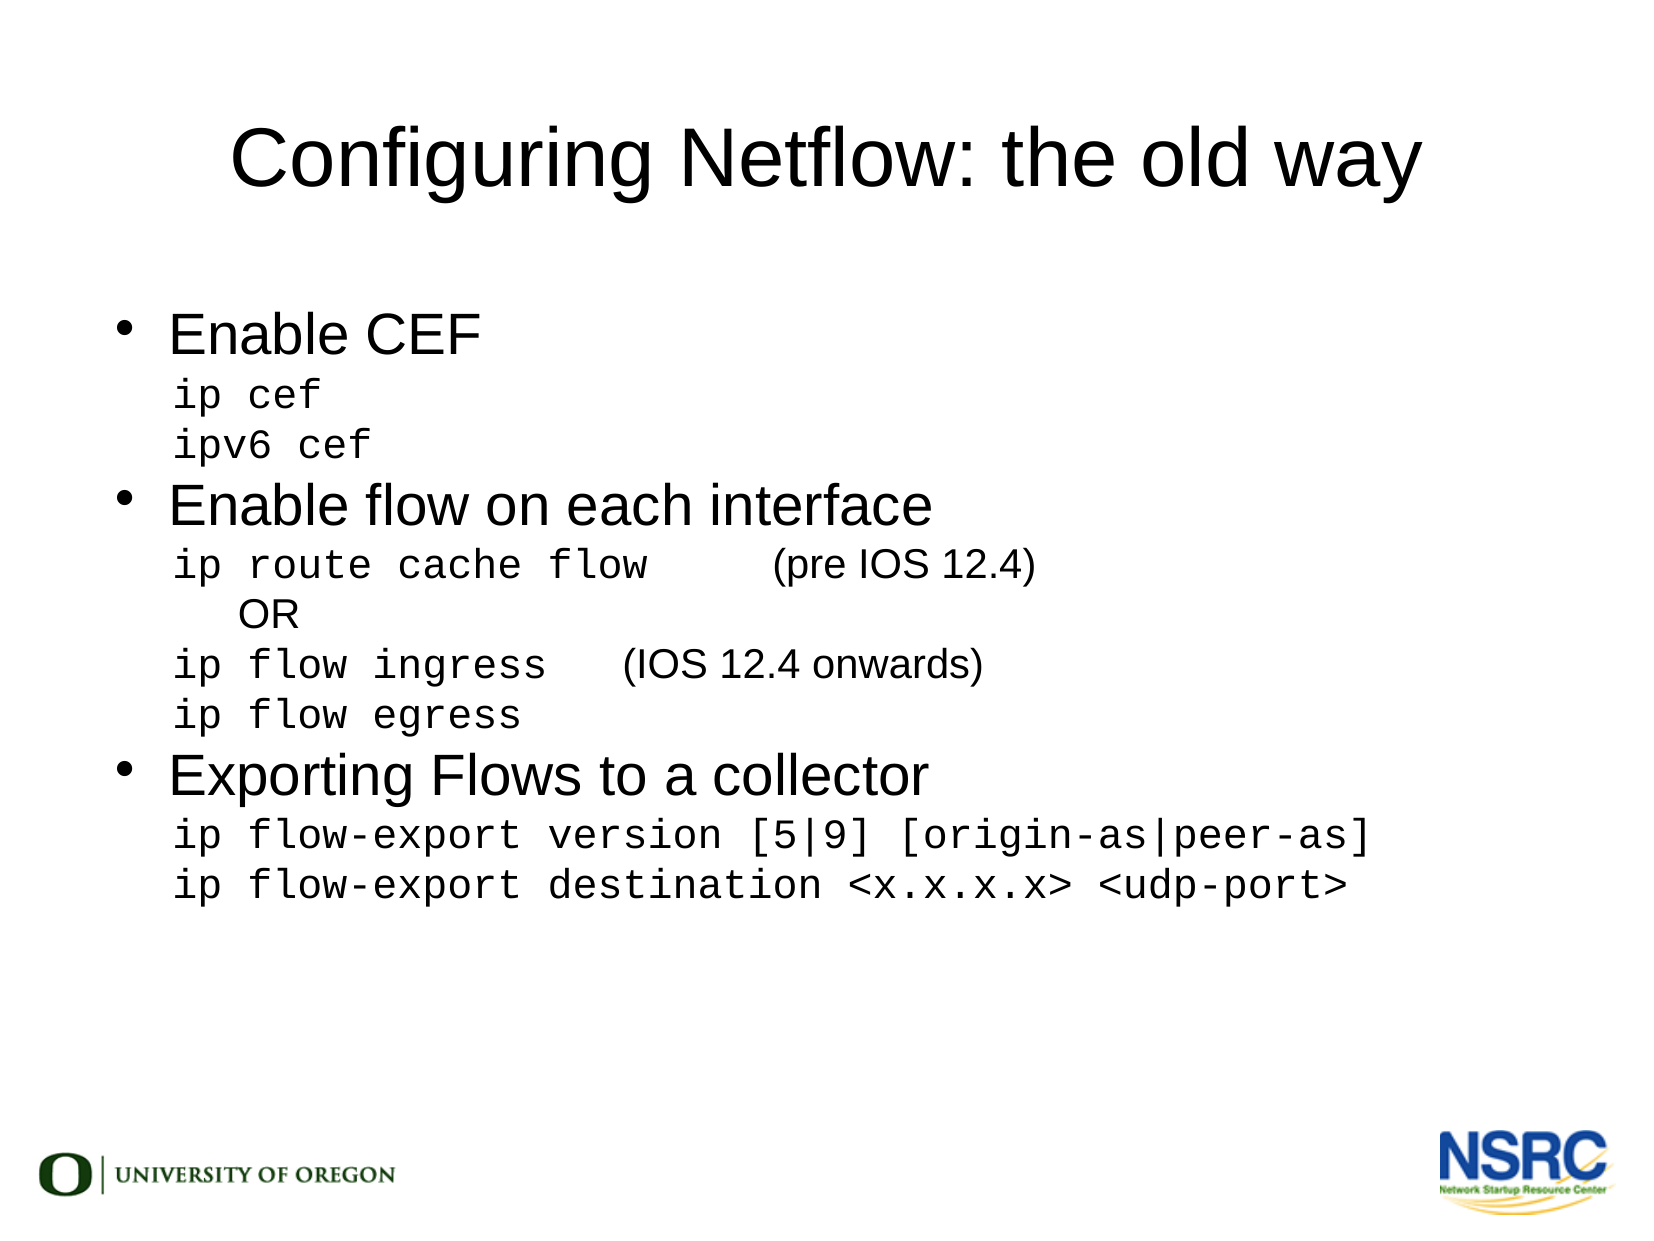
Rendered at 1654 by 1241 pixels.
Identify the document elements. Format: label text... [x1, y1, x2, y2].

picture [1440, 1130, 1616, 1215]
picture [37, 1151, 397, 1198]
text_box Configuring Netflow: the old way [82, 49, 1571, 257]
text_box Enable CEF ip cef ipv6 cef Enable flow on each interface ip route cache flow (pre IOS 12.4) OR ip flow ingress (IOS 12.4 onwards) ip flow egress Exporting Flows to a collector ip flow-export version [5|9] [origin-as|peer-as] ip flow-export destination <x.x.x.x> <udp-port> [82, 289, 1571, 1108]
